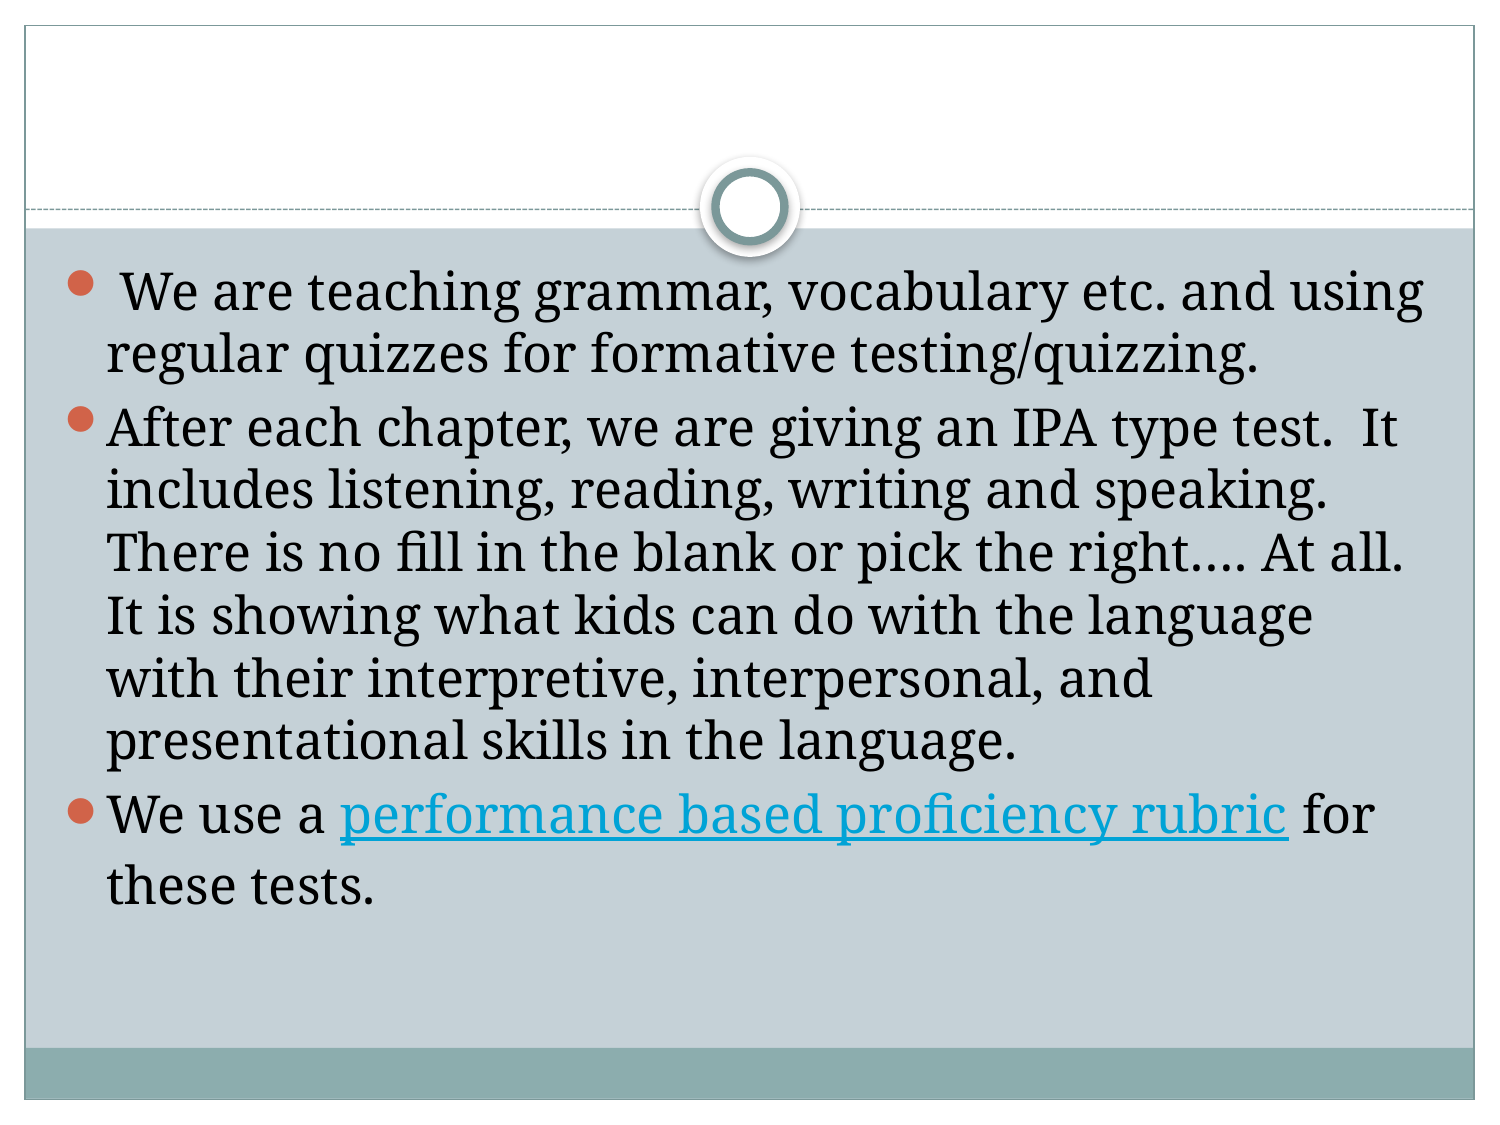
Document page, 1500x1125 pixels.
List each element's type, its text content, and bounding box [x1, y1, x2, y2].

list We are teaching grammar, vocabulary etc. and using regular quizzes for formative testing/quizzing. After each chapter, we are giving an IPA type test. It includes listening, reading, writing and speaking. There is no fill in the blank or pick the right…. At all. It is showing what kids can do with the language with their interpretive, interpersonal, and presentational skills in the language. We use a performance based proficiency rubric for these tests. [49, 250, 1445, 1001]
